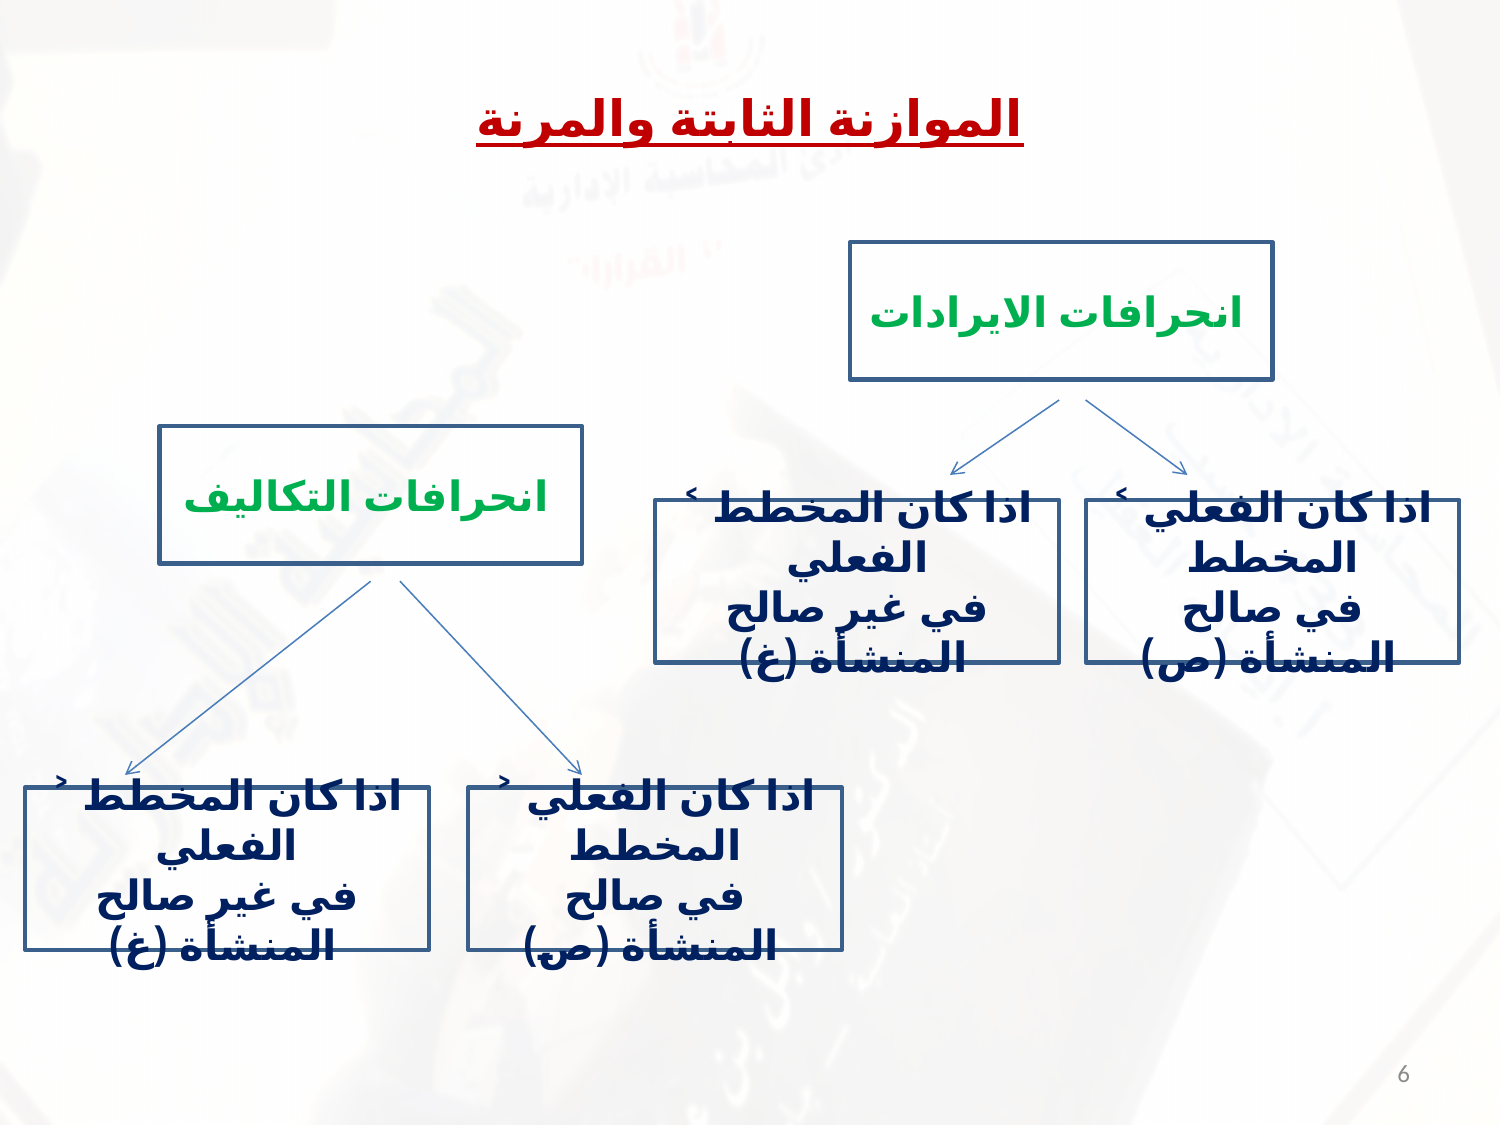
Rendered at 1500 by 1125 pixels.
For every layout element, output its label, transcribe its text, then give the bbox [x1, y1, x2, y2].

text_box انحرافات الايرادات [848, 240, 1275, 382]
title الموازنة الثابتة والمرنة [75, 45, 1425, 188]
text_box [124, 581, 371, 776]
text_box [1085, 399, 1188, 476]
slide_number 6 [1074, 1042, 1425, 1103]
text_box اذا كان الفعلي ˃ المخطط في صالح المنشأة (ص) [466, 785, 844, 952]
text_box اذا كان الفعلي ˂ المخطط في صالح المنشأة (ص) [1084, 498, 1461, 665]
text_box اذا كان المخطط ˃ الفعلي في غير صالح المنشأة (غ) [23, 785, 431, 952]
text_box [399, 581, 583, 776]
text_box انحرافات التكاليف [157, 424, 584, 566]
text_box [949, 399, 1060, 476]
text_box اذا كان المخطط ˂ الفعلي في غير صالح المنشأة (غ) [653, 498, 1061, 665]
